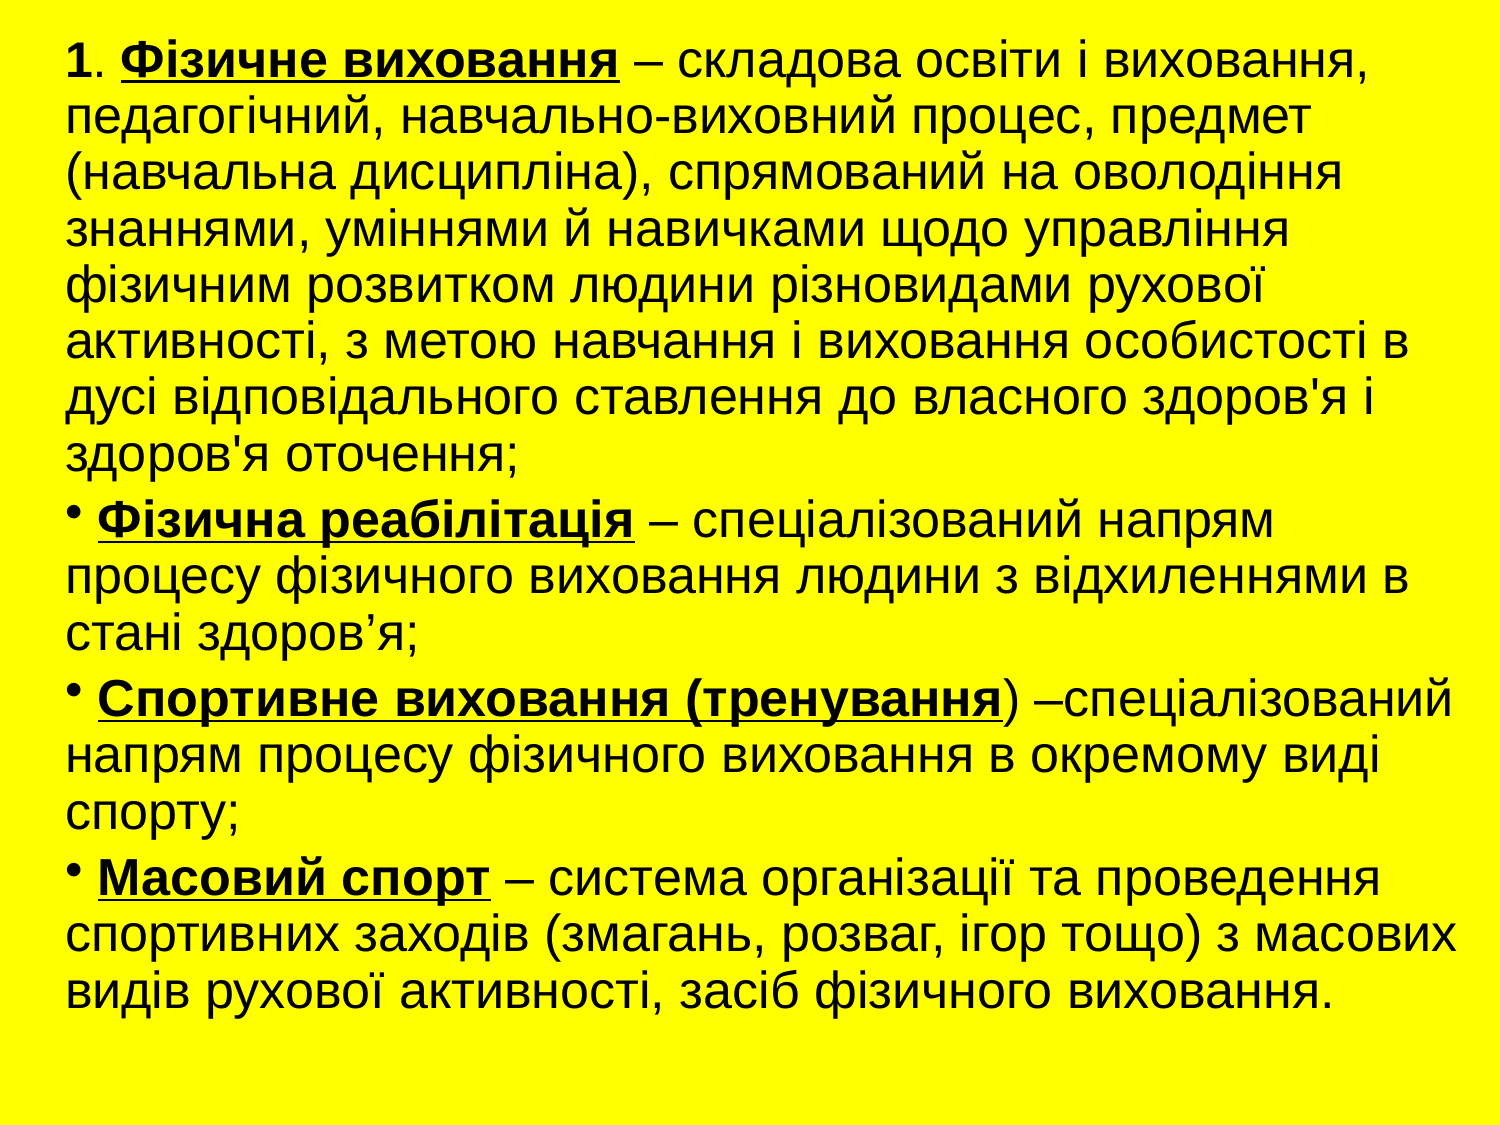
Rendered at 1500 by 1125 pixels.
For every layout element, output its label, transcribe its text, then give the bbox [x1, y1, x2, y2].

list 1. Фізичне виховання – складова освіти і виховання, педагогічний, навчально-виховний процес, предмет (навчальна дисципліна), спрямований на оволодіння знаннями, уміннями й навичками щодо управління фізичним розвитком людини різновидами рухової активності, з метою навчання і виховання особистості в дусі відповідального ставлення до власного здоров'я і здоров'я оточення; Фізична реабілітація – спеціалізований напрям процесу фізичного виховання людини з відхиленнями в стані здоров’я; Спортивне виховання (тренування) –спеціалізований напрям процесу фізичного виховання в окремому виді спорту; Масовий спорт – система організації та проведення спортивних заходів (змагань, розваг, ігор тощо) з масових видів рухової активності, засіб фізичного виховання. [50, 24, 1475, 1100]
